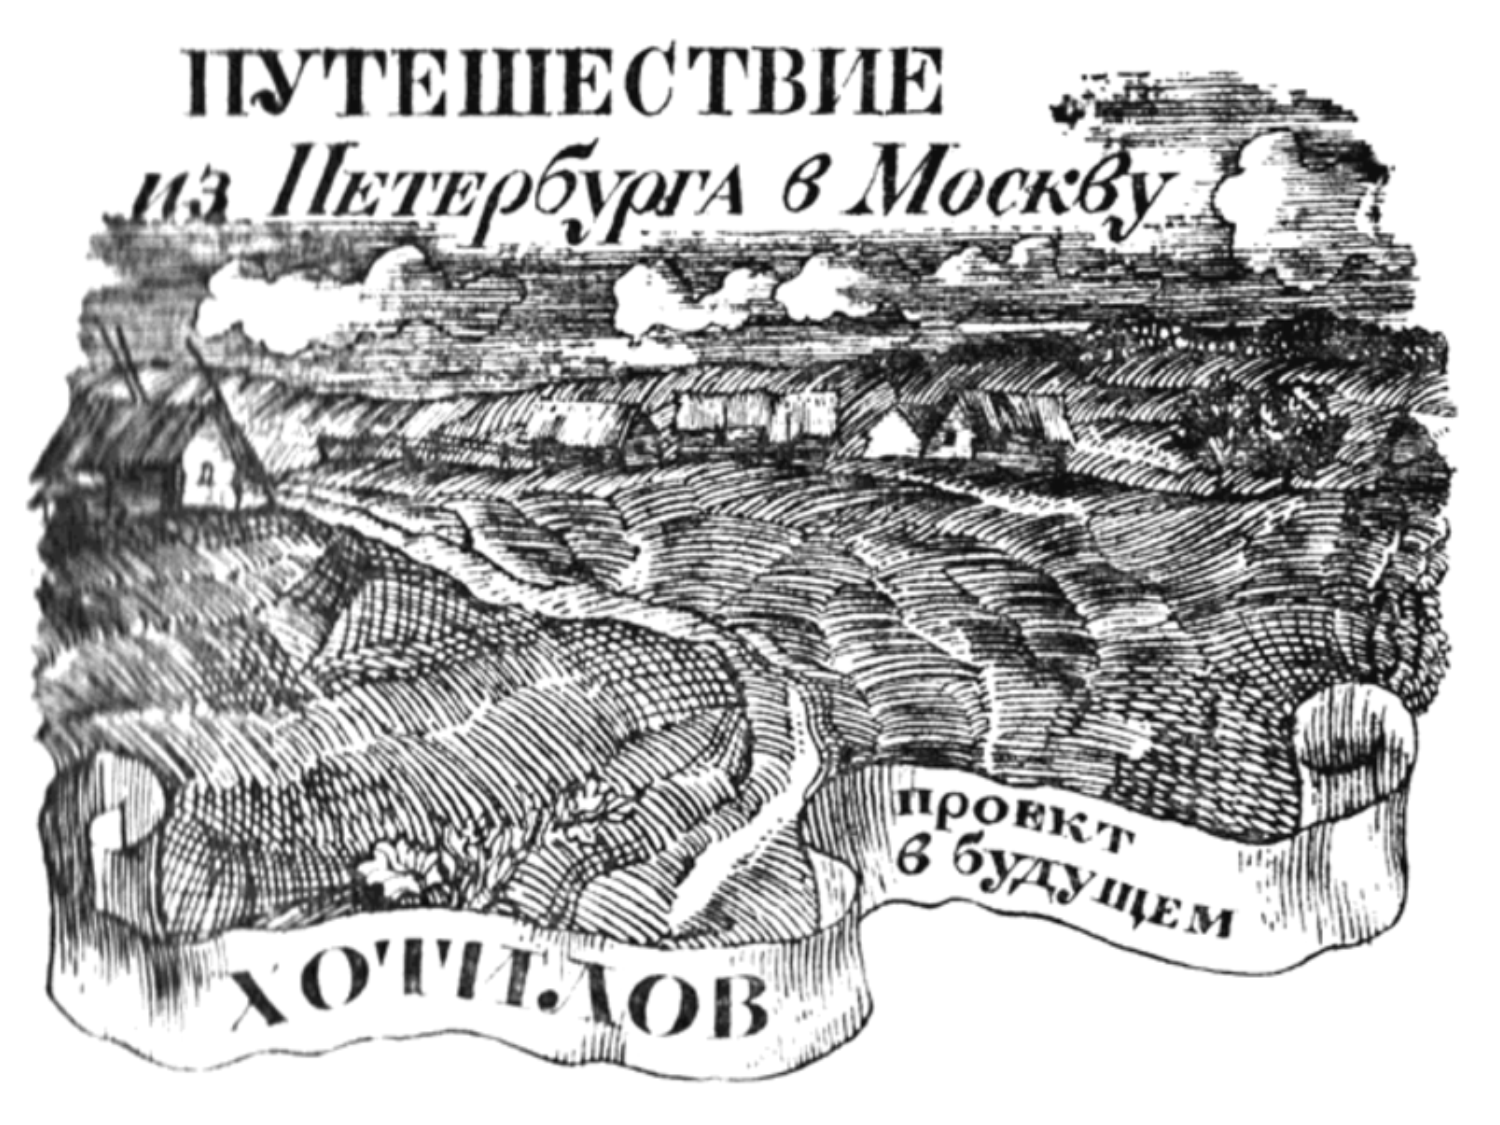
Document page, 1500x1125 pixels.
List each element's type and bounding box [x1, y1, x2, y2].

picture [24, 37, 1462, 1088]
